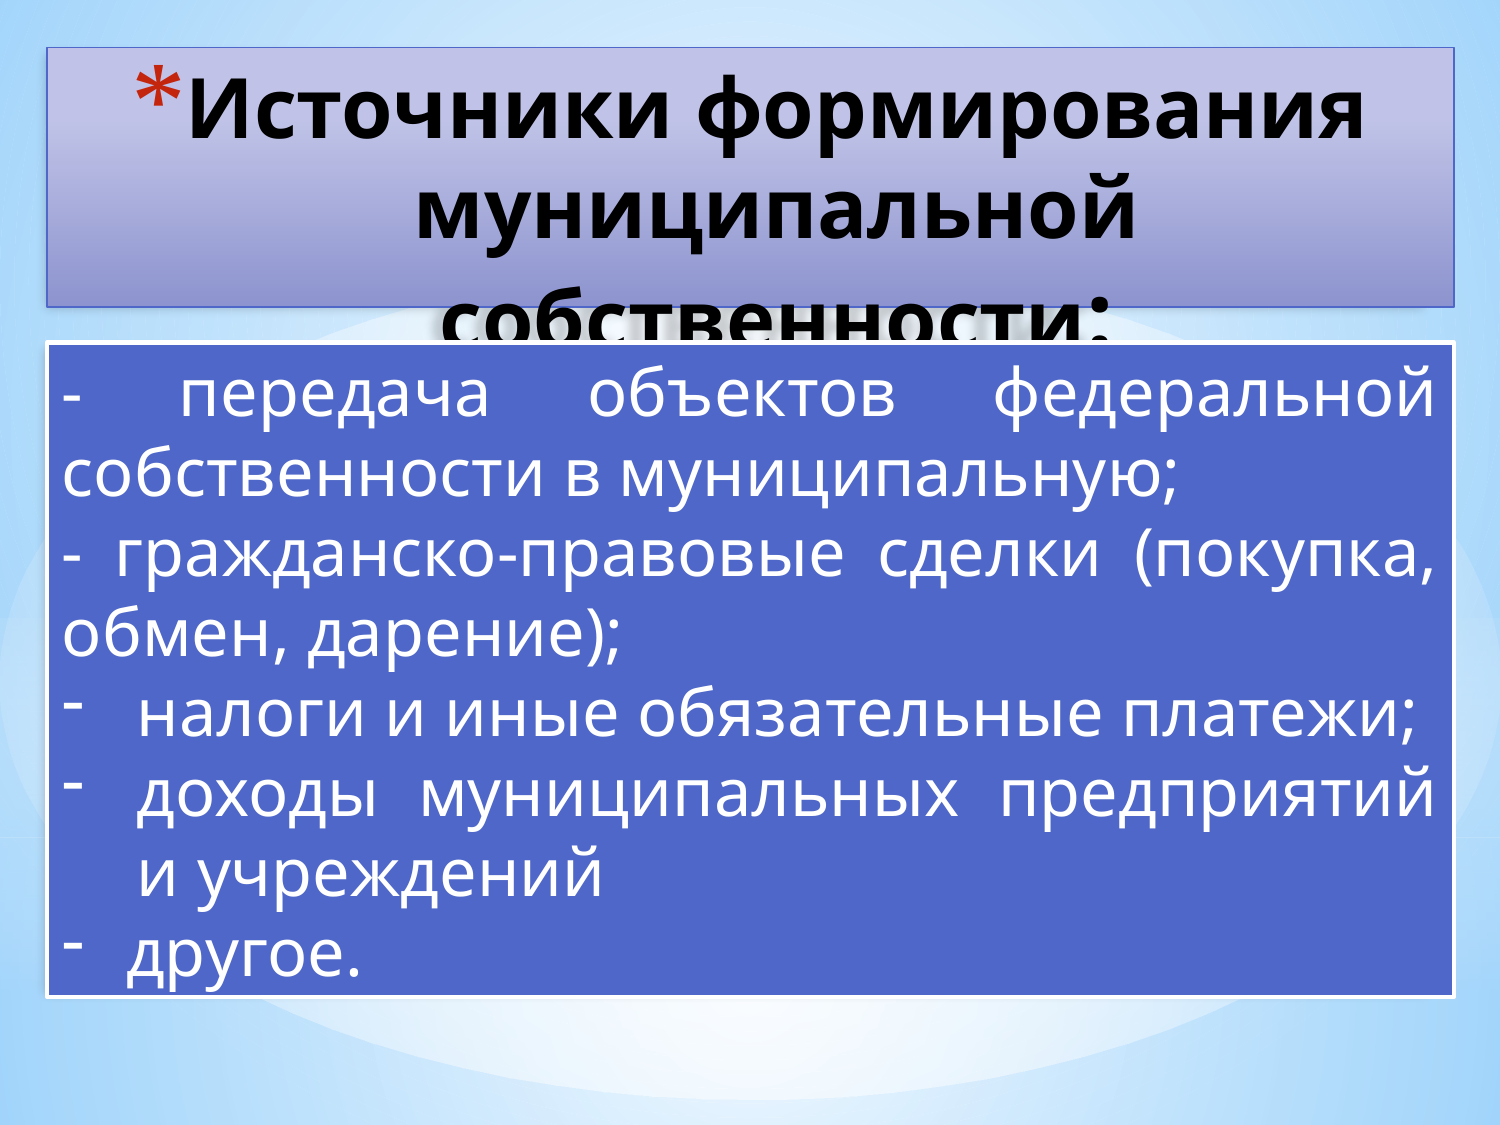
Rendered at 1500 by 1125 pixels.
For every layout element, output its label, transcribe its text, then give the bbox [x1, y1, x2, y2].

text_box - передача объектов федеральной собственности в муниципальную; - гражданско-правовые сделки (покупка, обмен, дарение); налоги и иные обязательные платежи; доходы муниципальных предприятий и учреждений другое. [45, 340, 1456, 999]
title Источники формирования муниципальной собственности: [46, 47, 1455, 308]
